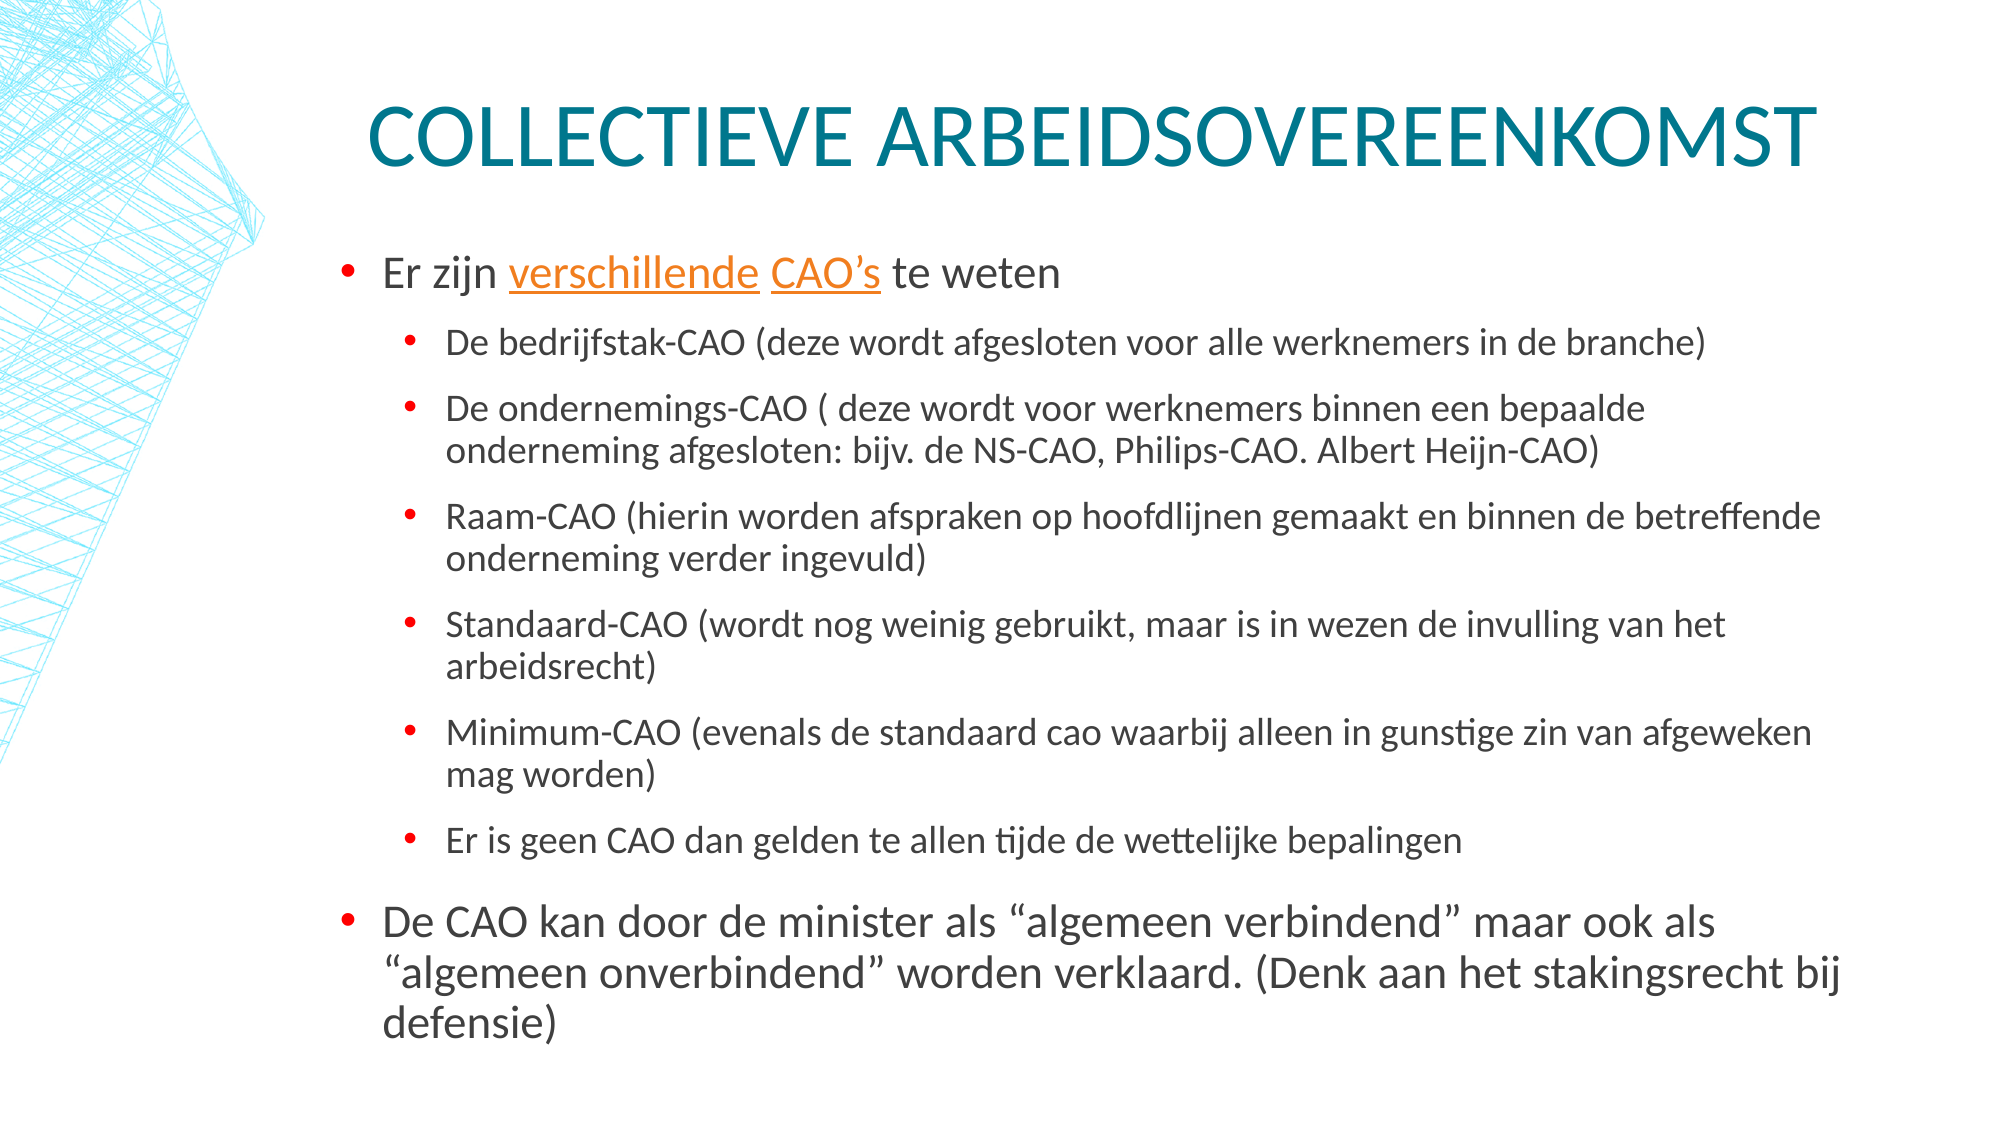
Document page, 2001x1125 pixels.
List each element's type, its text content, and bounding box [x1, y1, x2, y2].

title collectieve arbeidsovereenkomst [324, 62, 1863, 193]
picture [0, 0, 2001, 1125]
list Er zijn verschillende CAO’s te weten De bedrijfstak-CAO (deze wordt afgesloten voor alle werknemers in de branche) De ondernemings-CAO ( deze wordt voor werknemers binnen een bepaalde onderneming afgesloten: bijv. de NS-CAO, Philips-CAO. Albert Heijn-CAO) Raam-CAO (hierin worden afspraken op hoofdlijnen gemaakt en binnen de betreffende onderneming verder ingevuld) Standaard-CAO (wordt nog weinig gebruikt, maar is in wezen de invulling van het arbeidsrecht) Minimum-CAO (evenals de standaard cao waarbij alleen in gunstige zin van afgeweken mag worden) Er is geen CAO dan gelden te allen tijde de wettelijke bepalingen De CAO kan door de minister als “algemeen verbindend” maar ook als “algemeen onverbindend” worden verklaard. (Denk aan het stakingsrecht bij defensie) [324, 239, 1863, 1062]
